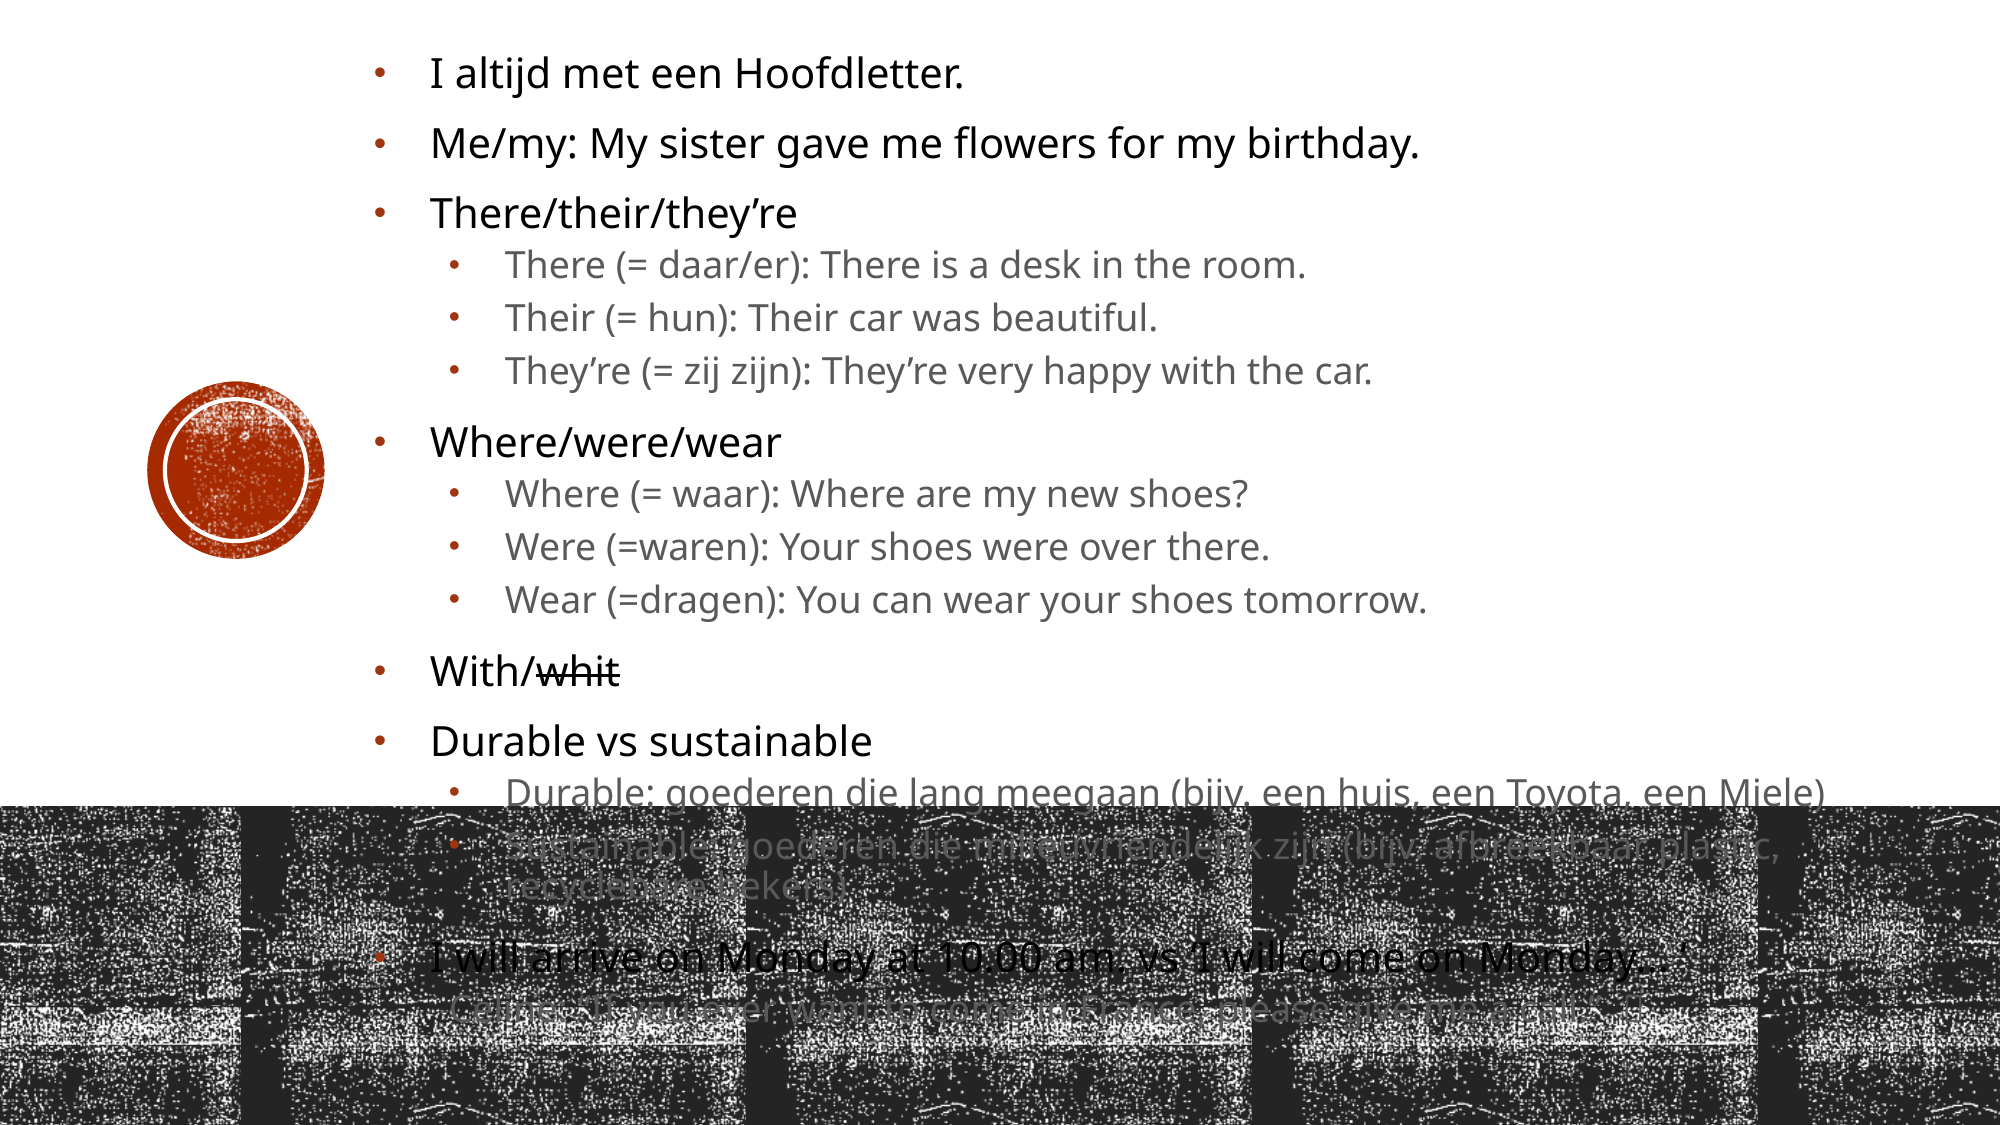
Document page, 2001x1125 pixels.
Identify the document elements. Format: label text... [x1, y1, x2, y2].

list I altijd met een Hoofdletter. Me/my: My sister gave me flowers for my birthday. There/their/they’re There (= daar/er): There is a desk in the room. Their (= hun): Their car was beautiful. They’re (= zij zijn): They’re very happy with the car. Where/were/wear Where (= waar): Where are my new shoes? Were (=waren): Your shoes were over there. Wear (=dragen): You can wear your shoes tomorrow. With/whit Durable vs sustainable Durable: goederen die lang meegaan (bijv. een huis, een Toyota, een Miele) Sustainable: goederen die milieuvriendelijk zijn (bijv. afbreekbaar plastic, recyclebare bekers) I will arrive on Monday at 10.00 am. vs ‘I will come on Monday… ‘ Celine: “If you ever want to come in France, please give me a call.”  [358, 45, 1844, 888]
